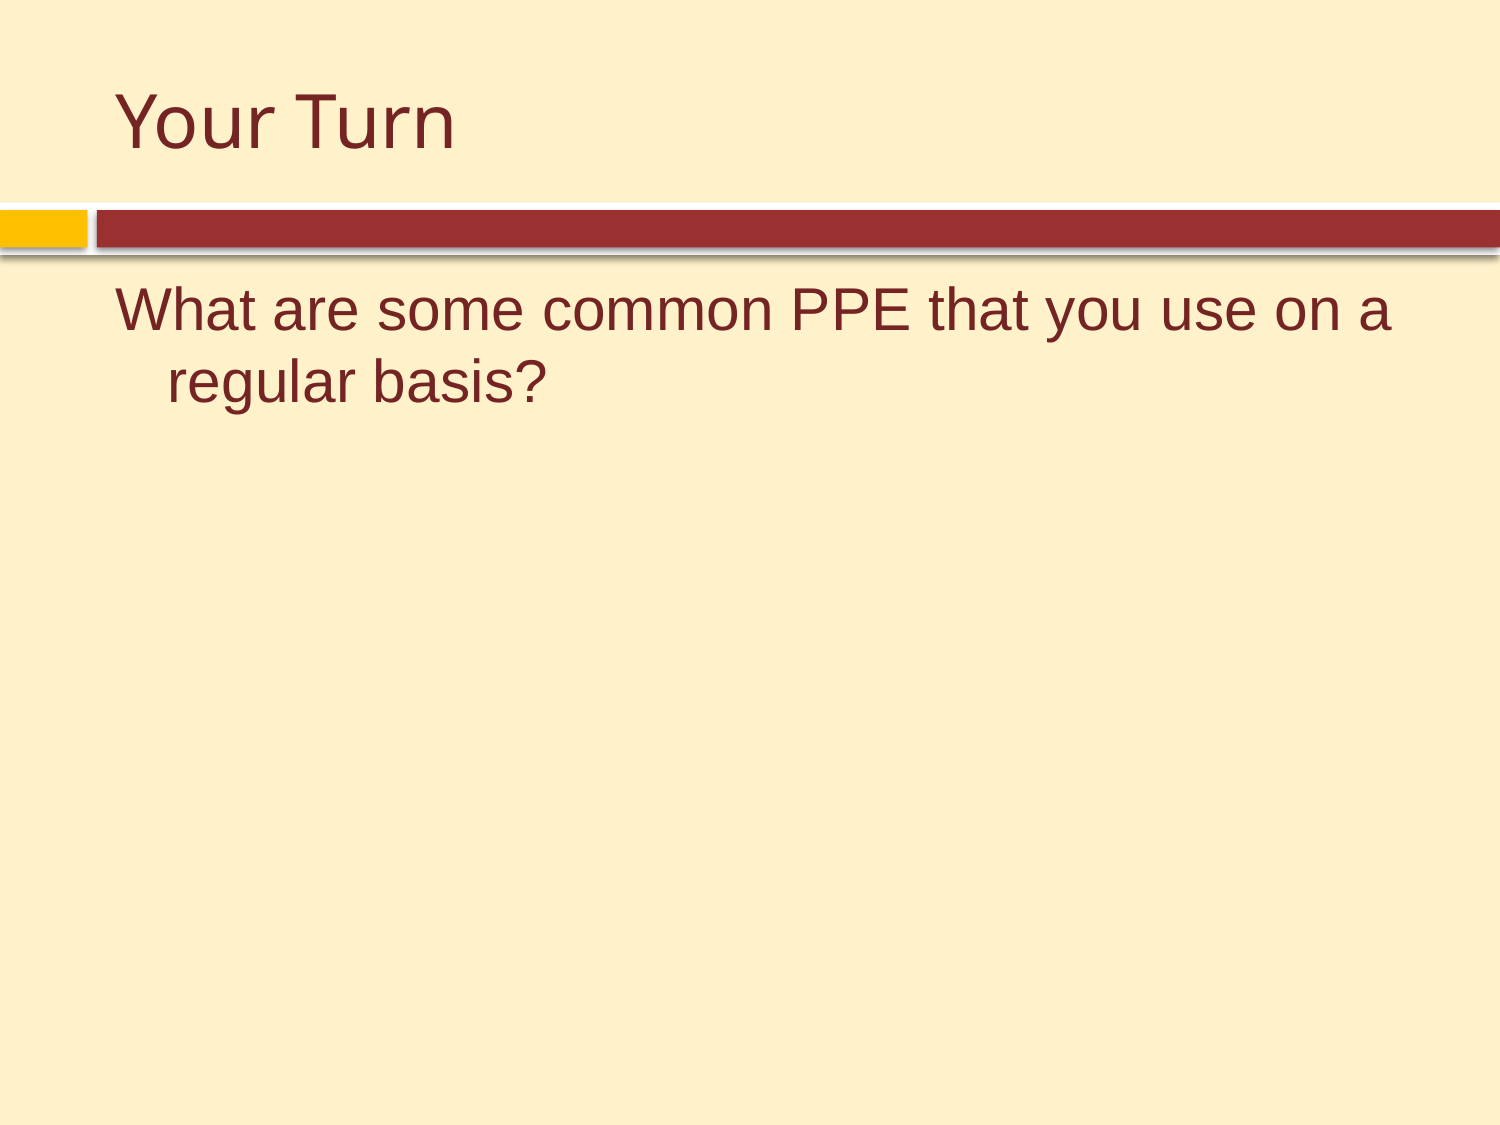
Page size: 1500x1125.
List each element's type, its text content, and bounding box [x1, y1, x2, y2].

title Your Turn [100, 37, 1438, 200]
list What are some common PPE that you use on a regular basis? [100, 262, 1438, 1000]
